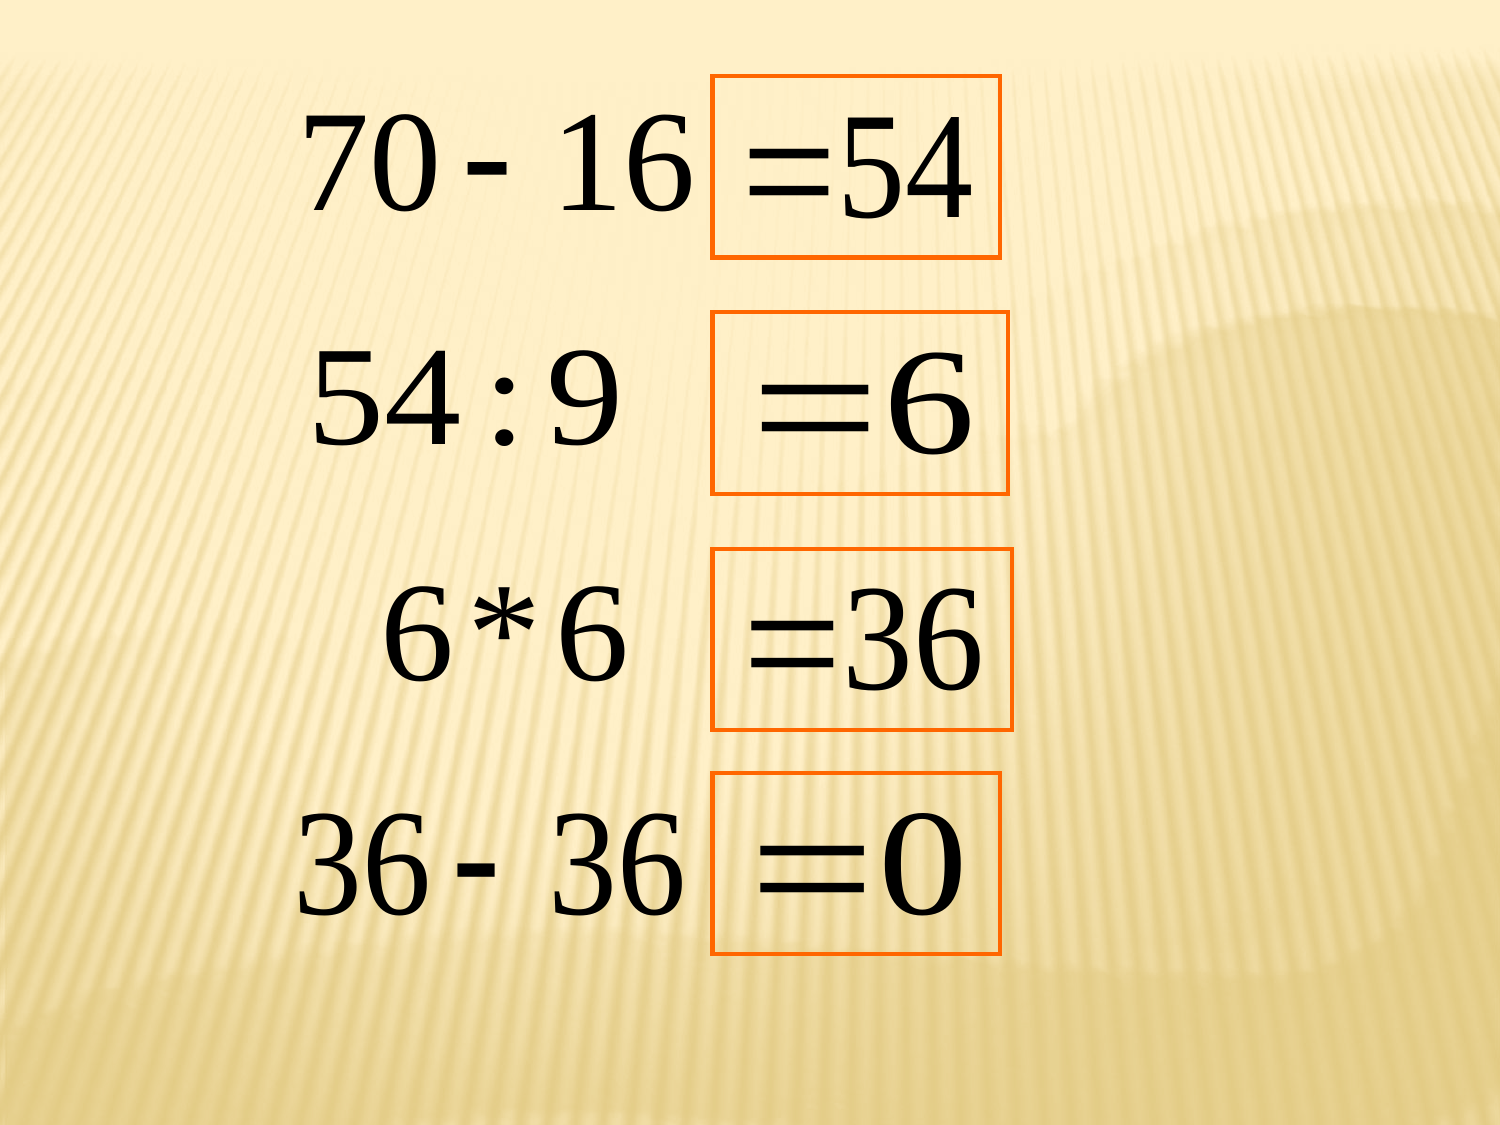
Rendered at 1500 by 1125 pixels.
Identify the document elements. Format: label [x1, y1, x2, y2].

text_box [714, 550, 1011, 729]
text_box [359, 550, 656, 717]
text_box [714, 77, 999, 256]
text_box [714, 314, 1007, 492]
text_box [277, 77, 714, 247]
text_box [714, 774, 999, 953]
text_box [277, 774, 704, 953]
text_box [288, 314, 650, 481]
